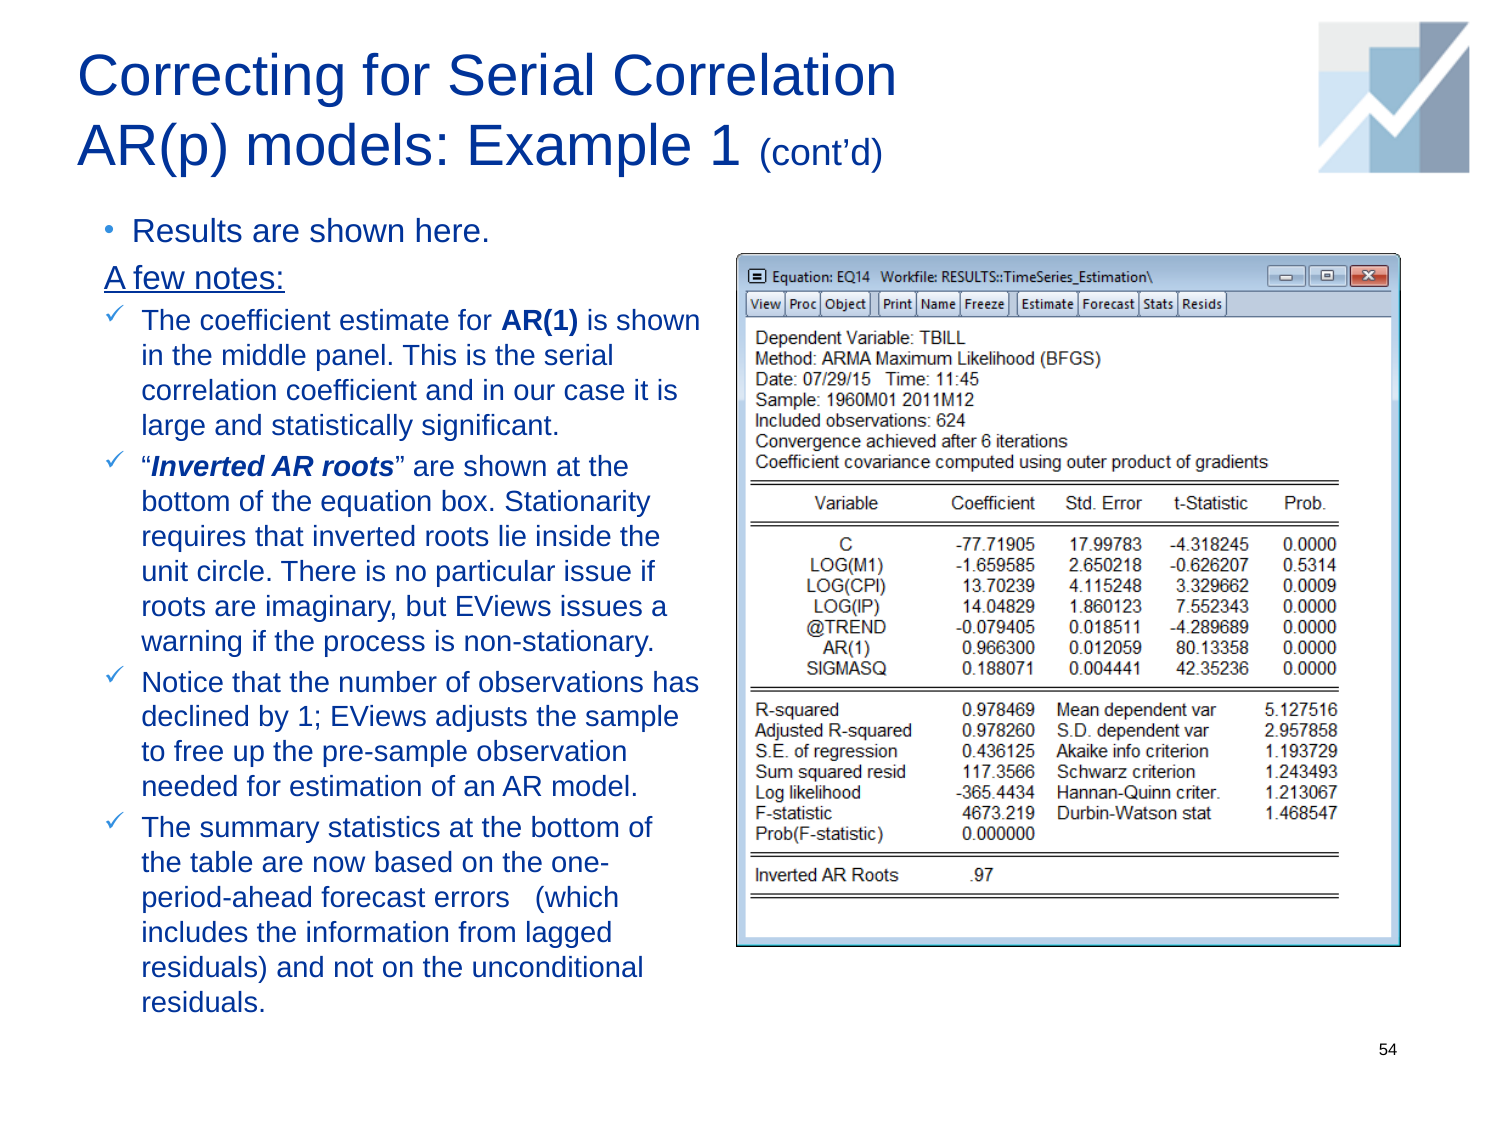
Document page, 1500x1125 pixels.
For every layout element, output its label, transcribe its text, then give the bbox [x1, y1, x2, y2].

title Correcting for Serial Correlation AR(p) models: Example 1 (cont’d) [62, 0, 1297, 185]
picture [1300, 11, 1479, 181]
slide_number 54 [1262, 1015, 1413, 1067]
picture [736, 253, 1401, 948]
text_box Results are shown here. A few notes: The coefficient estimate for AR(1) is shown in the middle panel. This is the serial correlation coefficient and in our case it is large and statistically significant. “Inverted AR roots” are shown at the bottom of the equation box. Stationarity requires that inverted roots lie inside the unit circle. There is no particular issue if roots are imaginary, but EViews issues a warning if the process is non-stationary. Notice that the number of observations has declined by 1; EViews adjusts the sample to free up the pre-sample observation needed for estimation of an AR model. The summary statistics at the bottom of the table are now based on the one-period-ahead forecast errors (which includes the information from lagged residuals) and not on the unconditional residuals. [88, 201, 716, 1005]
